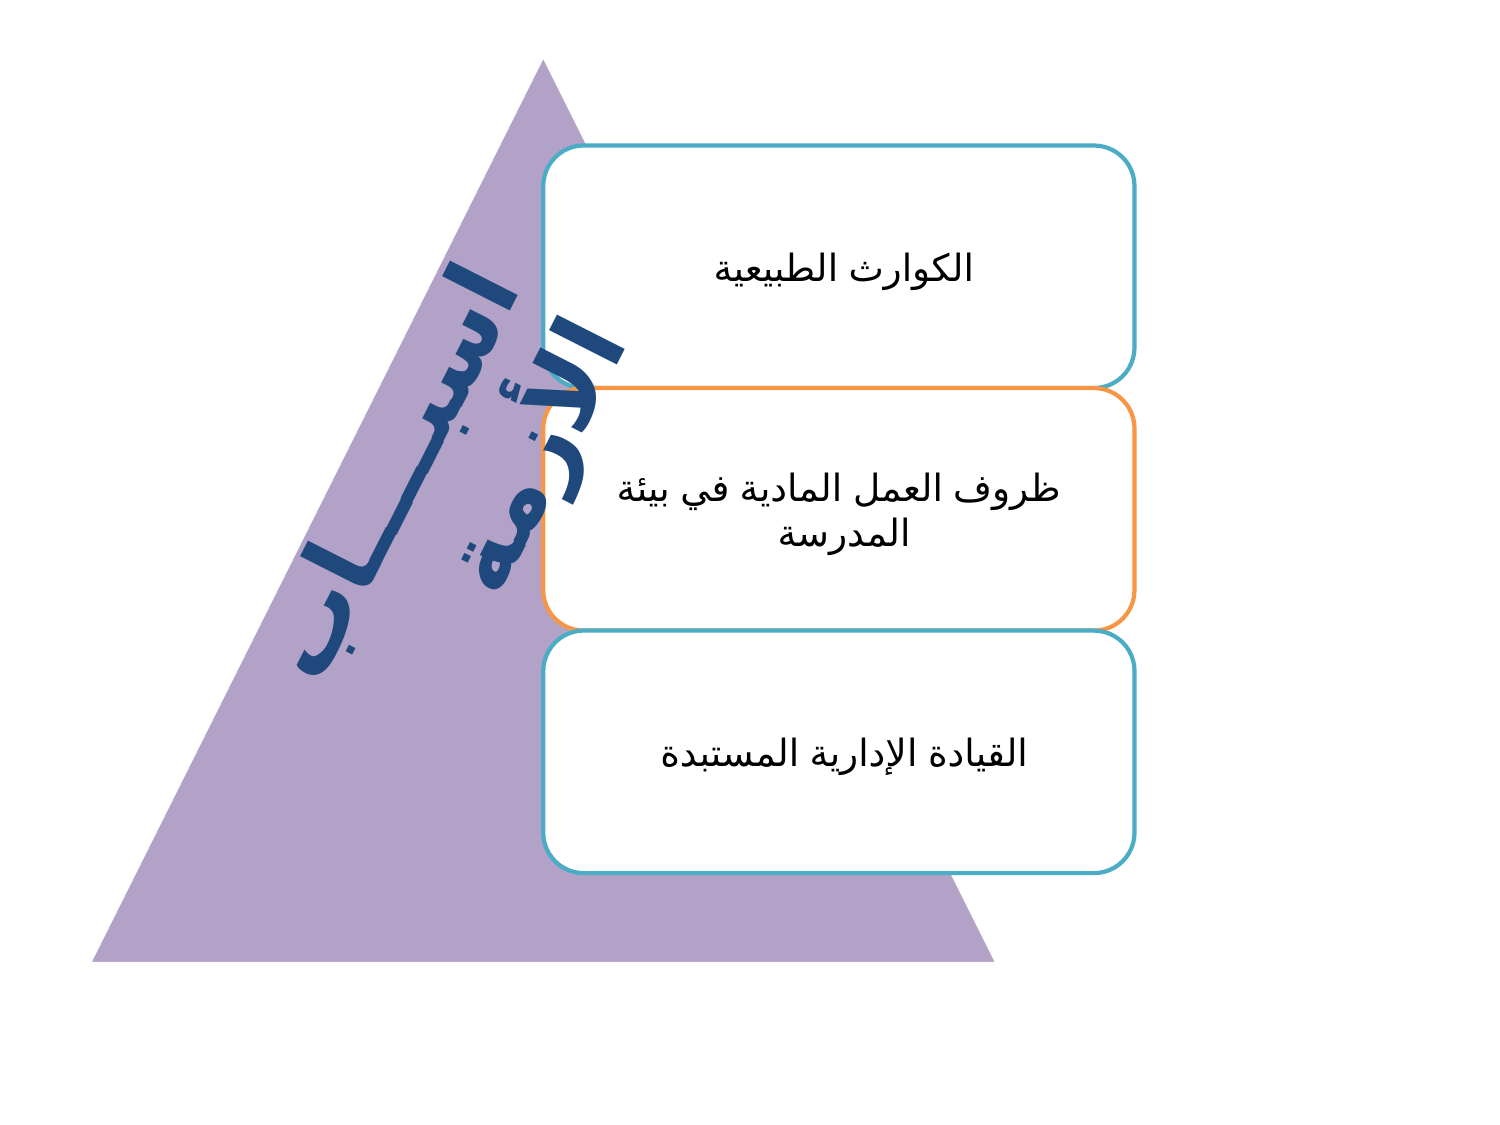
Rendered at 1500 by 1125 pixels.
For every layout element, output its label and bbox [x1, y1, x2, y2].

text_box [88, 54, 1377, 965]
